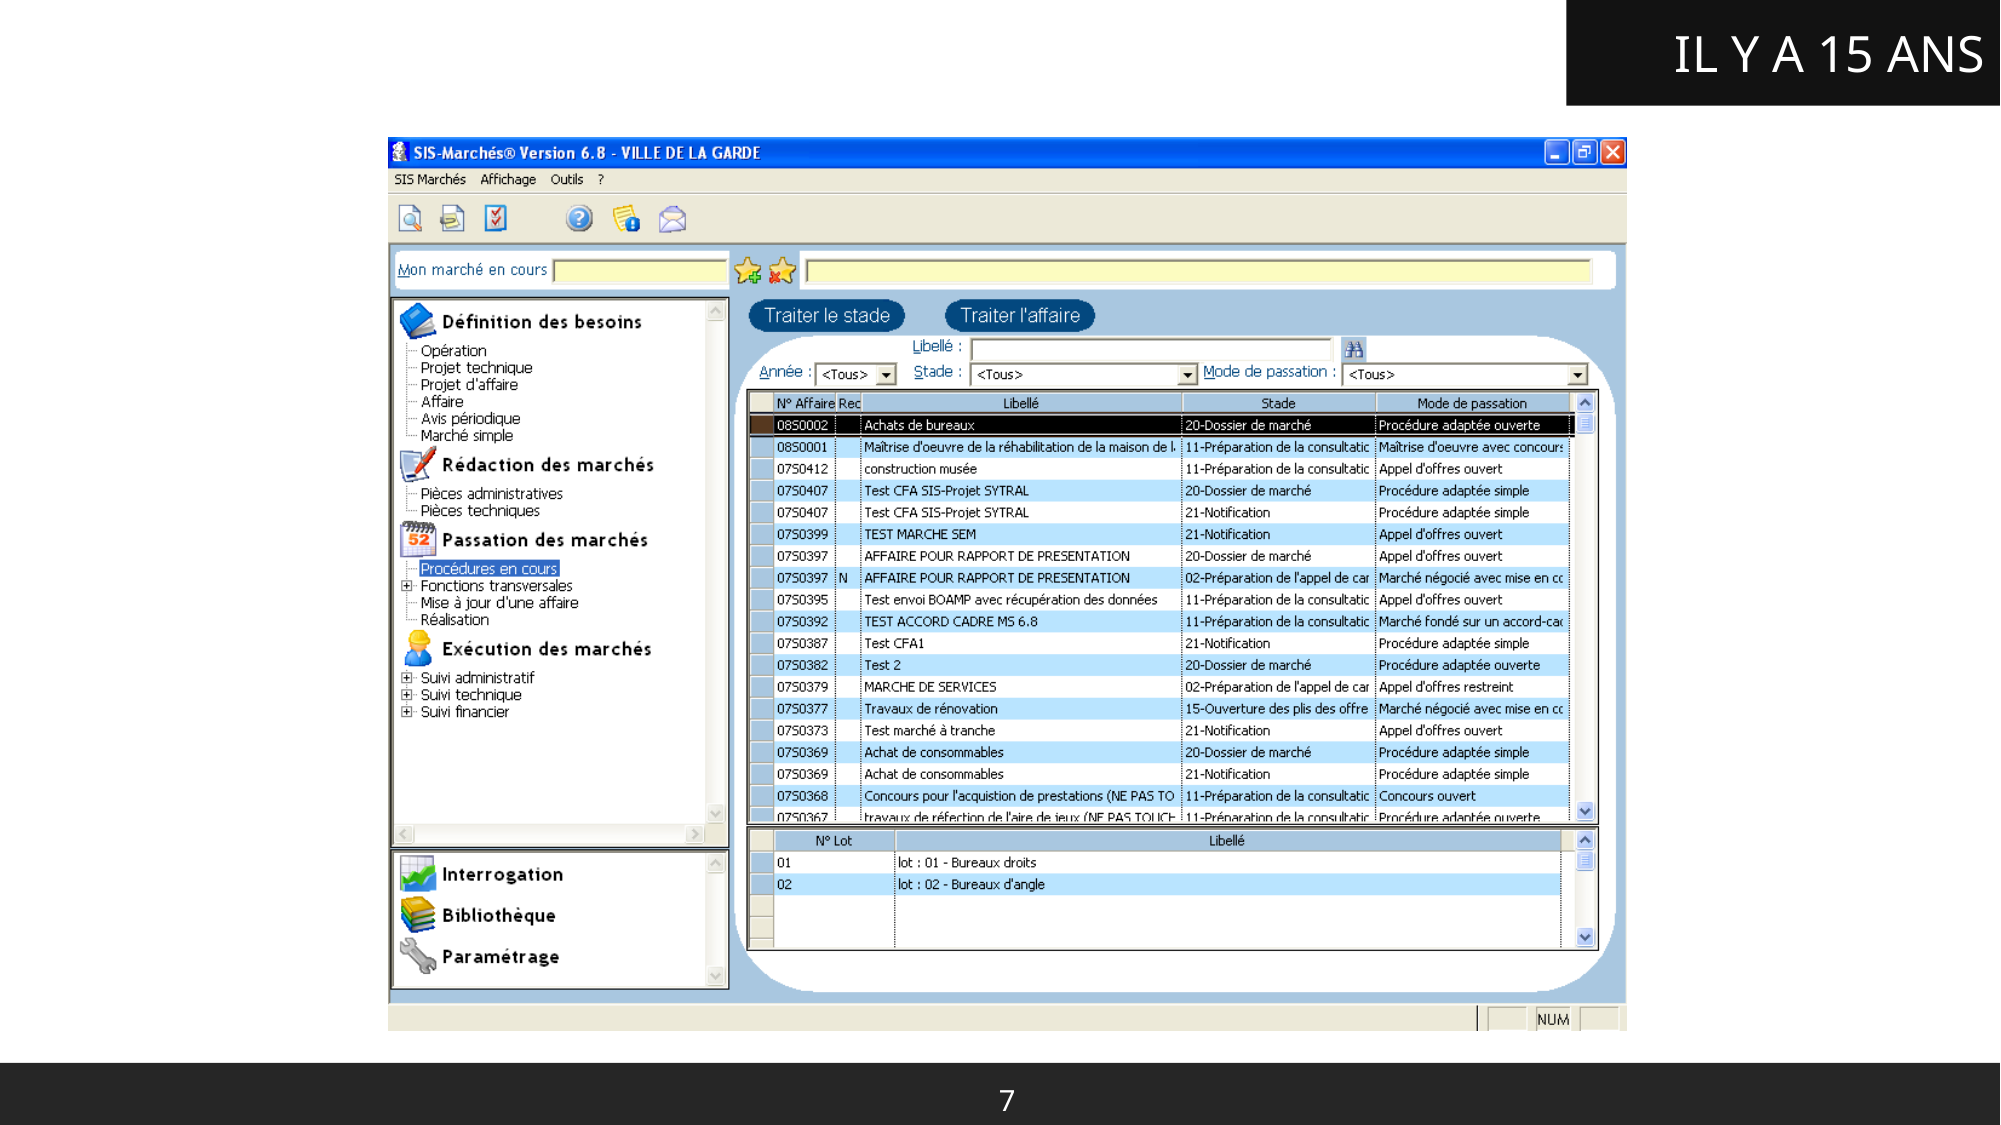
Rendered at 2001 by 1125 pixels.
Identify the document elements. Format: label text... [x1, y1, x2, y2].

picture [387, 137, 1627, 1031]
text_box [0, 1062, 2000, 1125]
text_box IL Y A 15 ANS [1566, 0, 2000, 106]
